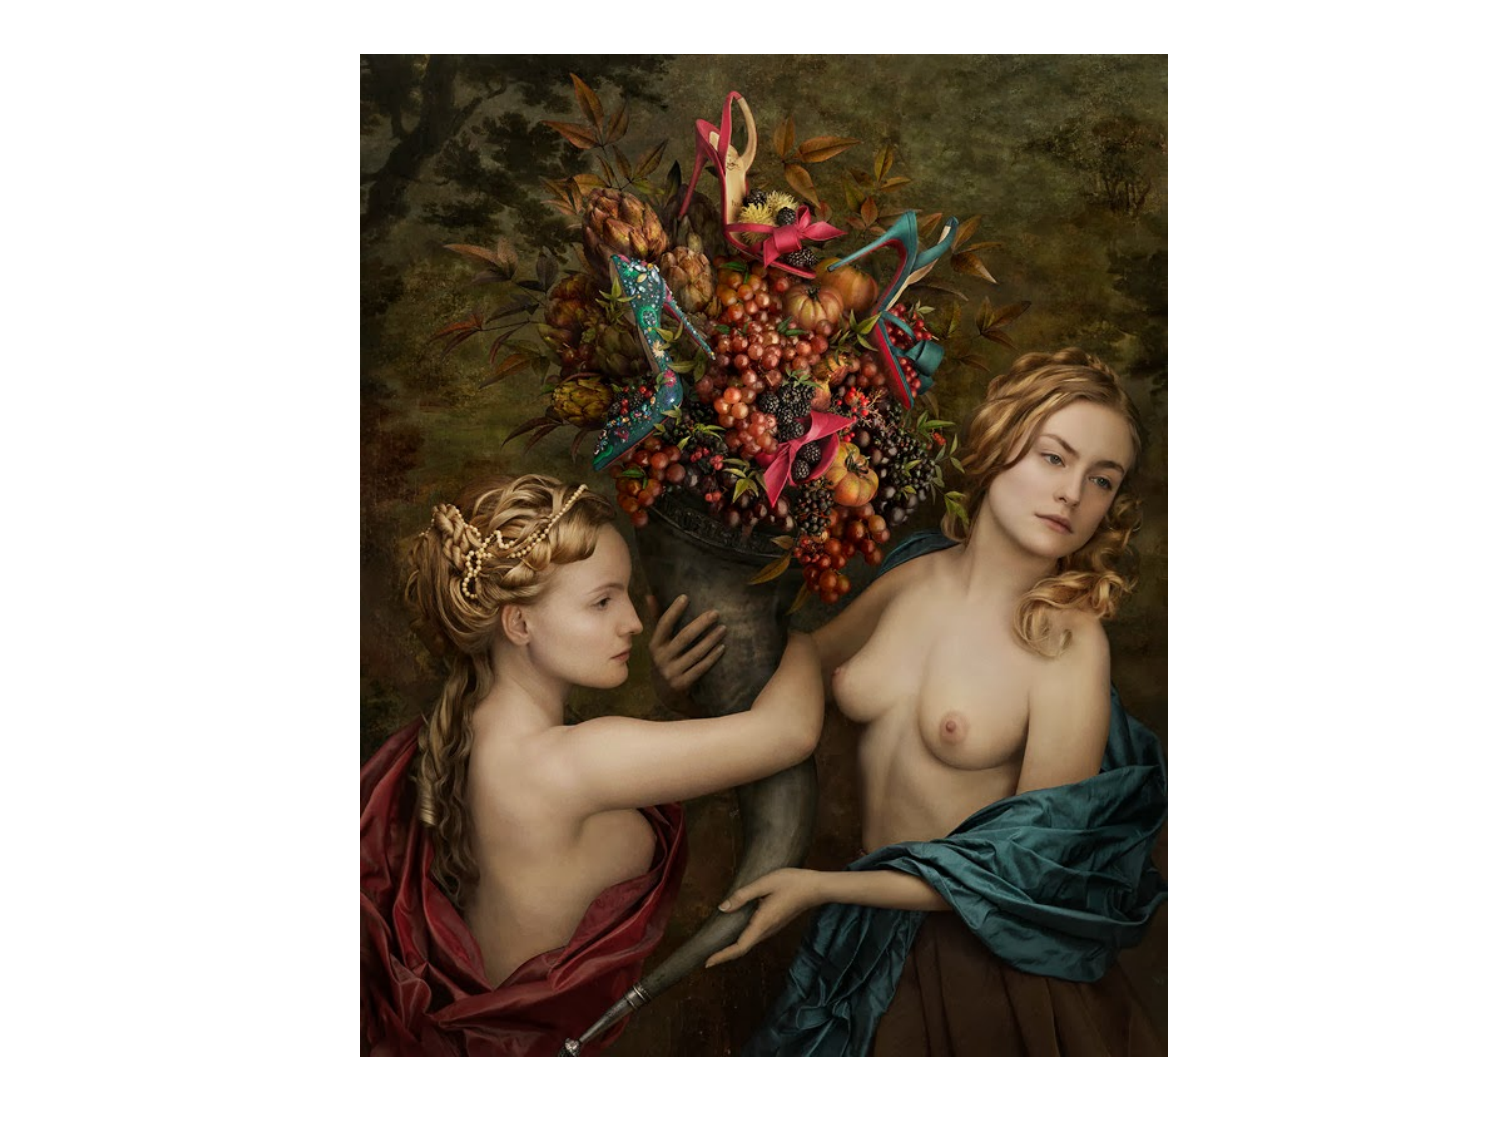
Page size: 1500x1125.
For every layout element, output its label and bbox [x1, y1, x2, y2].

picture [359, 54, 1169, 1057]
